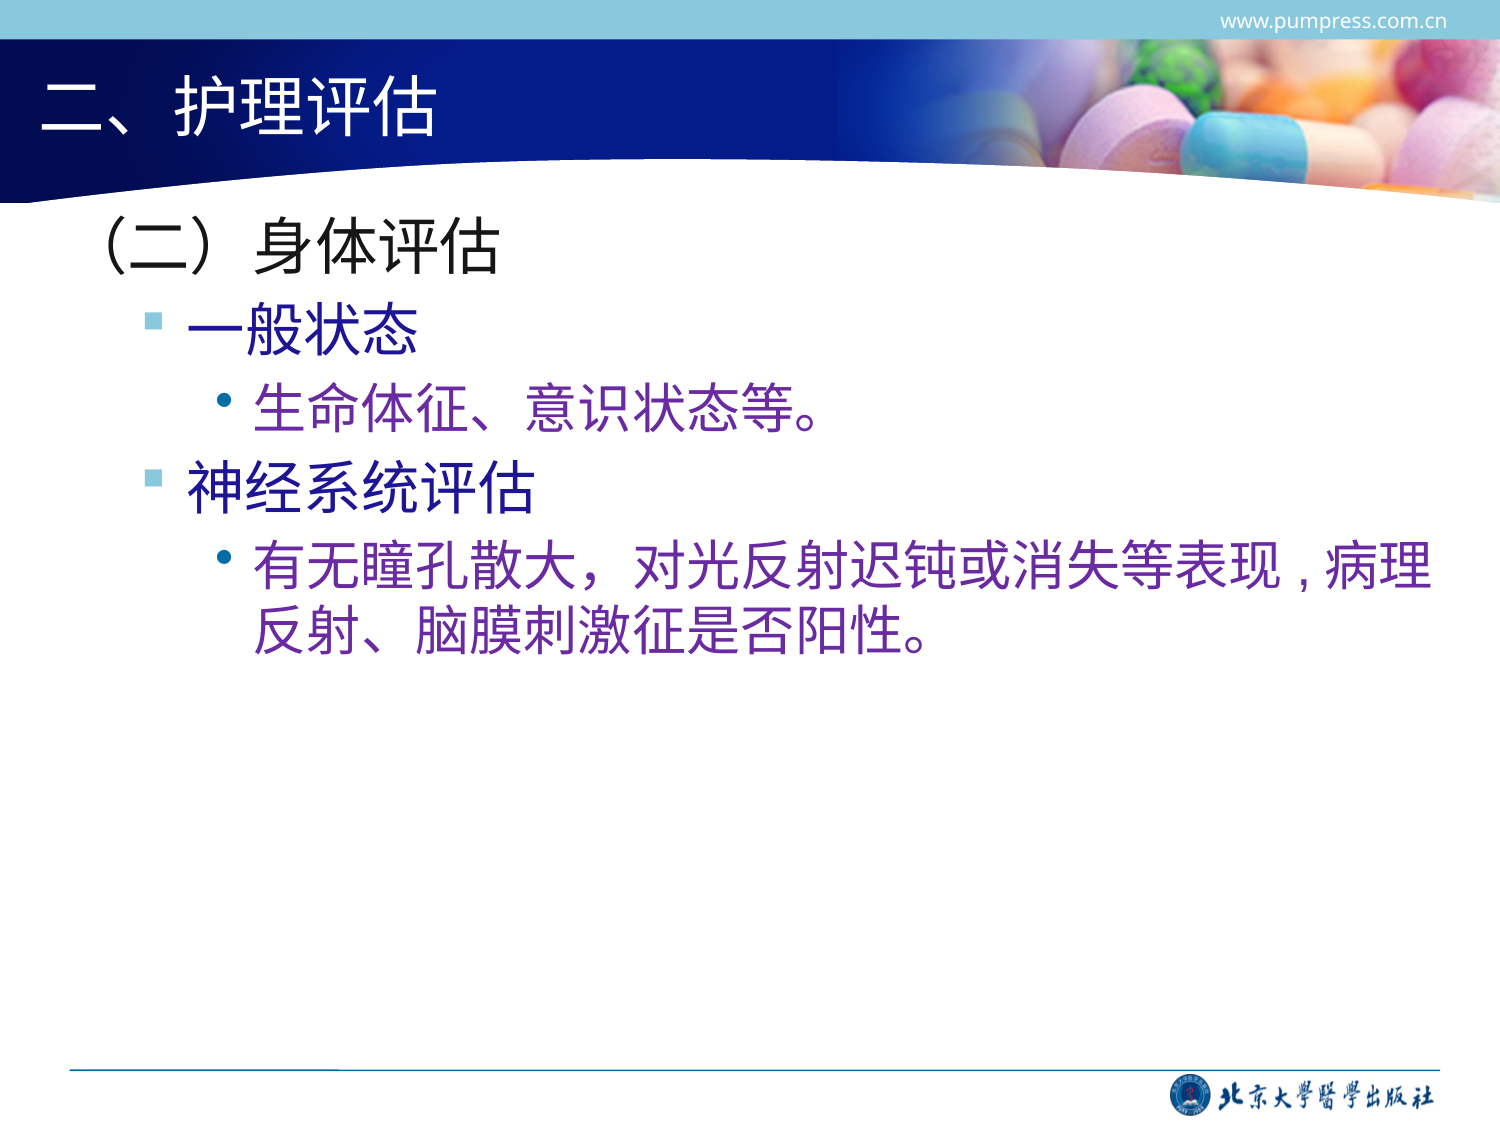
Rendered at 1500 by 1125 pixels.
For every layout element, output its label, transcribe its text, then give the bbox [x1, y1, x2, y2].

picture [0, 40, 1500, 203]
list （二）身体评估 一般状态 生命体征、意识状态等。 神经系统评估 有无瞳孔散大，对光反射迟钝或消失等表现,病理反射、脑膜刺激征是否阳性。 [49, 198, 1463, 1026]
picture [1170, 1074, 1436, 1118]
title 二、护理评估 [23, 58, 1349, 152]
slide_number www.pumpress.com.cn [1024, 0, 1463, 38]
